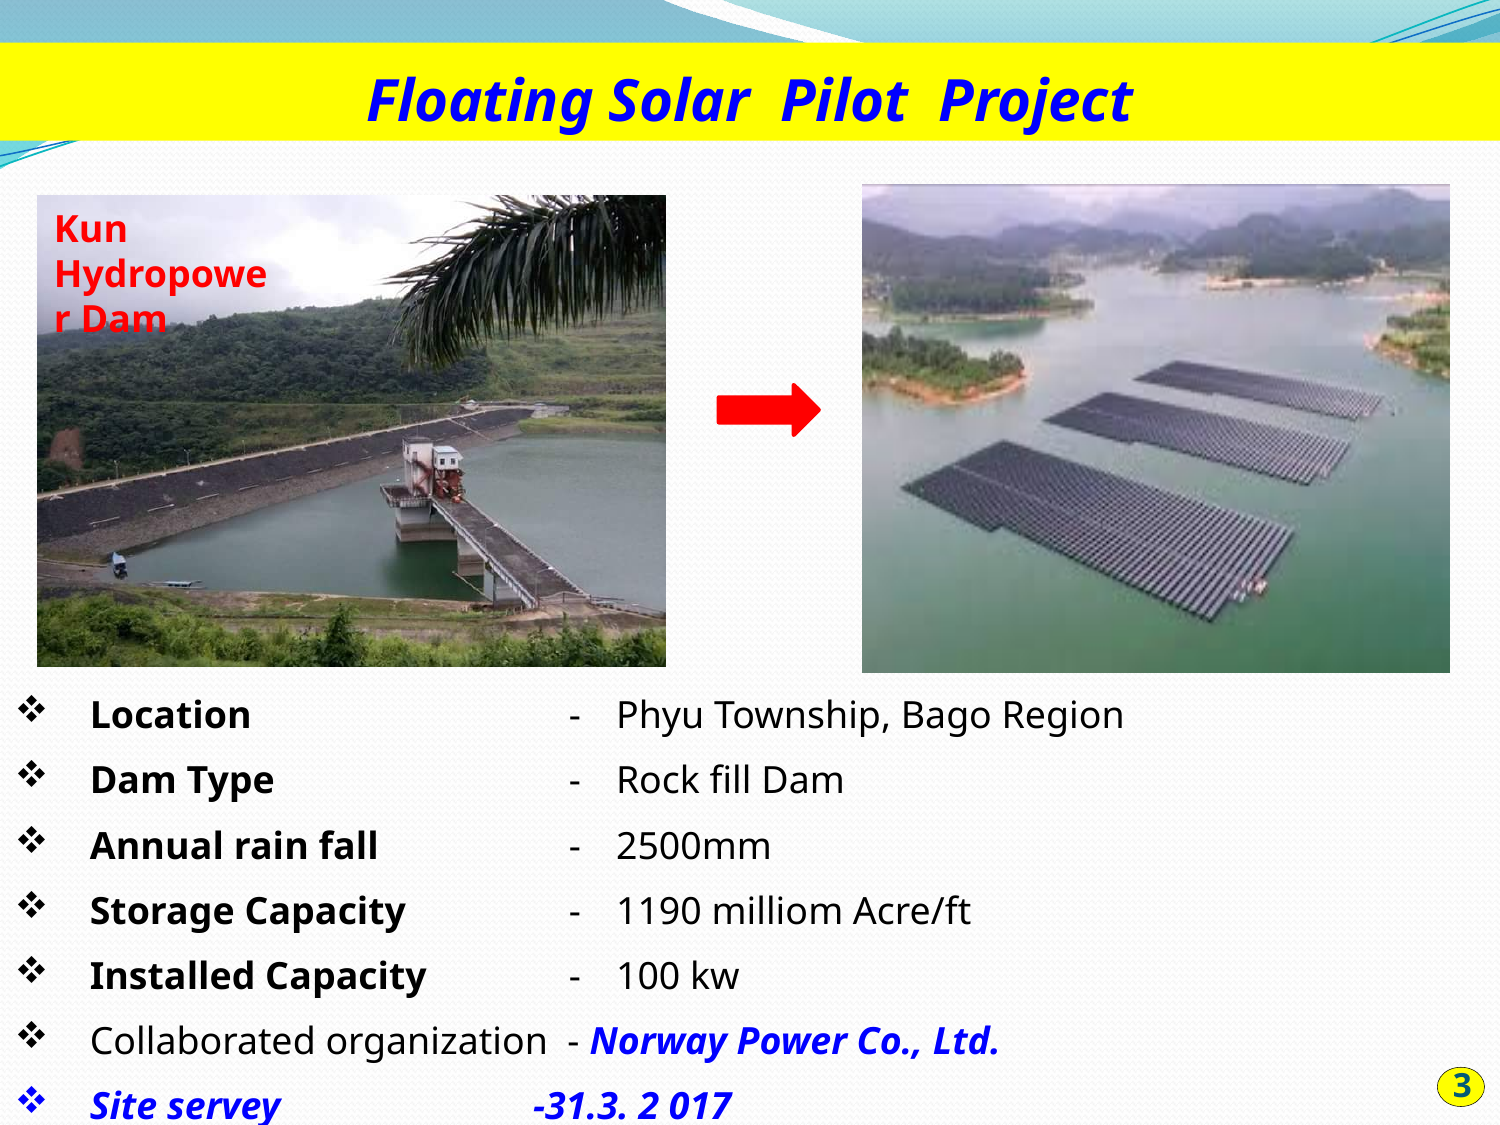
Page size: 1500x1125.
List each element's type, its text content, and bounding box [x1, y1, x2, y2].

slide_number 3 [1356, 1044, 1472, 1105]
text_box [1446, 1067, 1487, 1109]
picture [862, 184, 1451, 673]
text_box [716, 382, 821, 437]
text_box Floating Solar Pilot Project [0, 42, 1500, 141]
picture [37, 195, 666, 667]
text_box Location - Phyu Township, Bago Region Dam Type - Rock fill Dam Annual rain fall - 2500mm Storage Capacity - 1190 milliom Acre/ft Installed Capacity - 100 kw Collaborated organization - Norway Power Co., Ltd. Site servey -31.3. 2 017 [0, 663, 1500, 1125]
